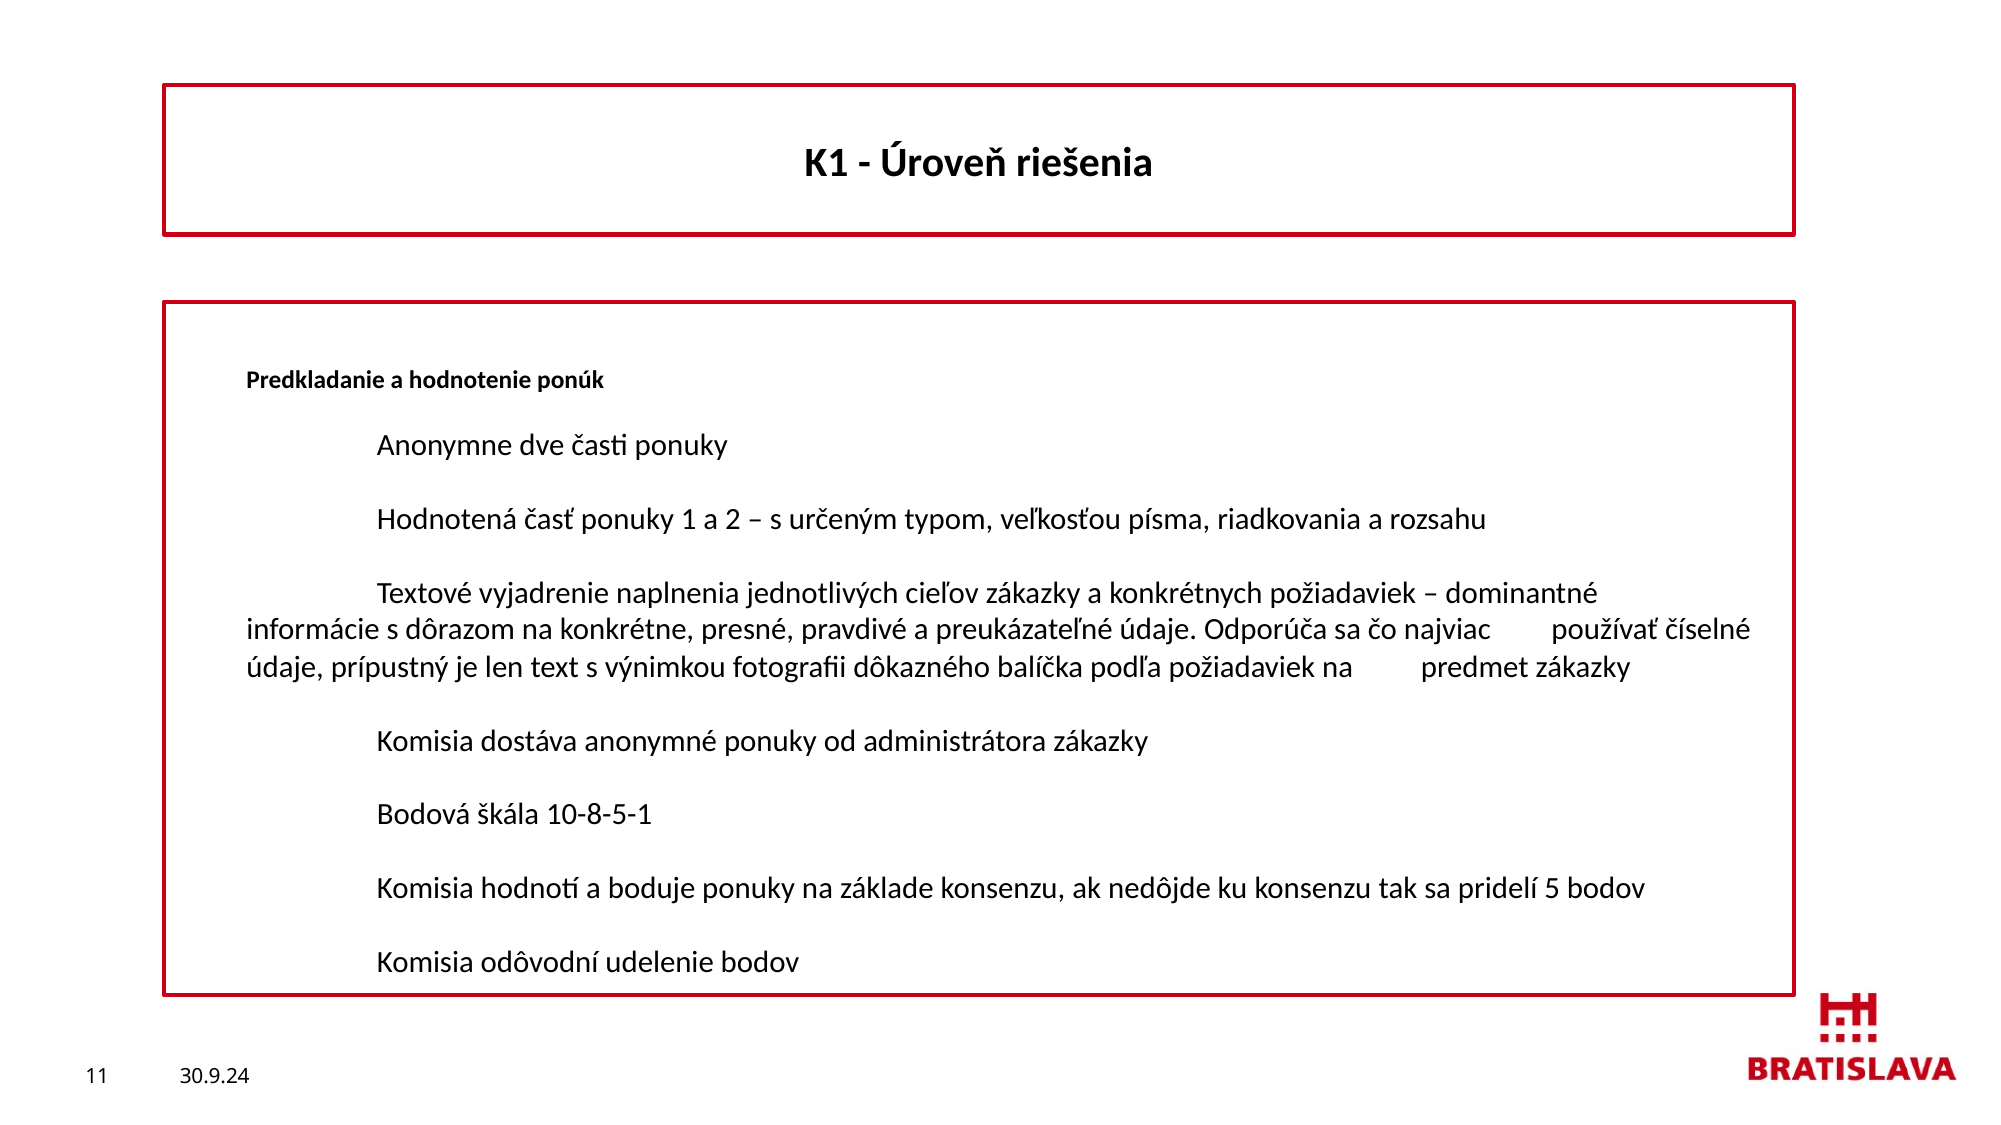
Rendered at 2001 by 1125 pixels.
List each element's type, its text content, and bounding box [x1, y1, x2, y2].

text_box Predkladanie a hodnotenie ponúk Anonymne dve časti ponuky Hodnotená časť ponuky 1 a 2 – s určeným typom, veľkosťou písma, riadkovania a rozsahu Textové vyjadrenie naplnenia jednotlivých cieľov zákazky a konkrétnych požiadaviek – dominantné informácie s dôrazom na konkrétne, presné, pravdivé a preukázateľné údaje. Odporúča sa čo najviac používať číselné údaje, prípustný je len text s výnimkou fotografii dôkazného balíčka podľa požiadaviek na predmet zákazky Komisia dostáva anonymné ponuky od administrátora zákazky Bodová škála 10-8-5-1 Komisia hodnotí a boduje ponuky na základe konsenzu, ak nedôjde ku konsenzu tak sa pridelí 5 bodov Komisia odôvodní udelenie bodov [162, 300, 1796, 997]
picture [1717, 960, 1982, 1110]
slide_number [179, 1062, 417, 1094]
text_box K1 - Úroveň riešenia [162, 83, 1796, 237]
slide_number 11 [85, 1062, 165, 1094]
